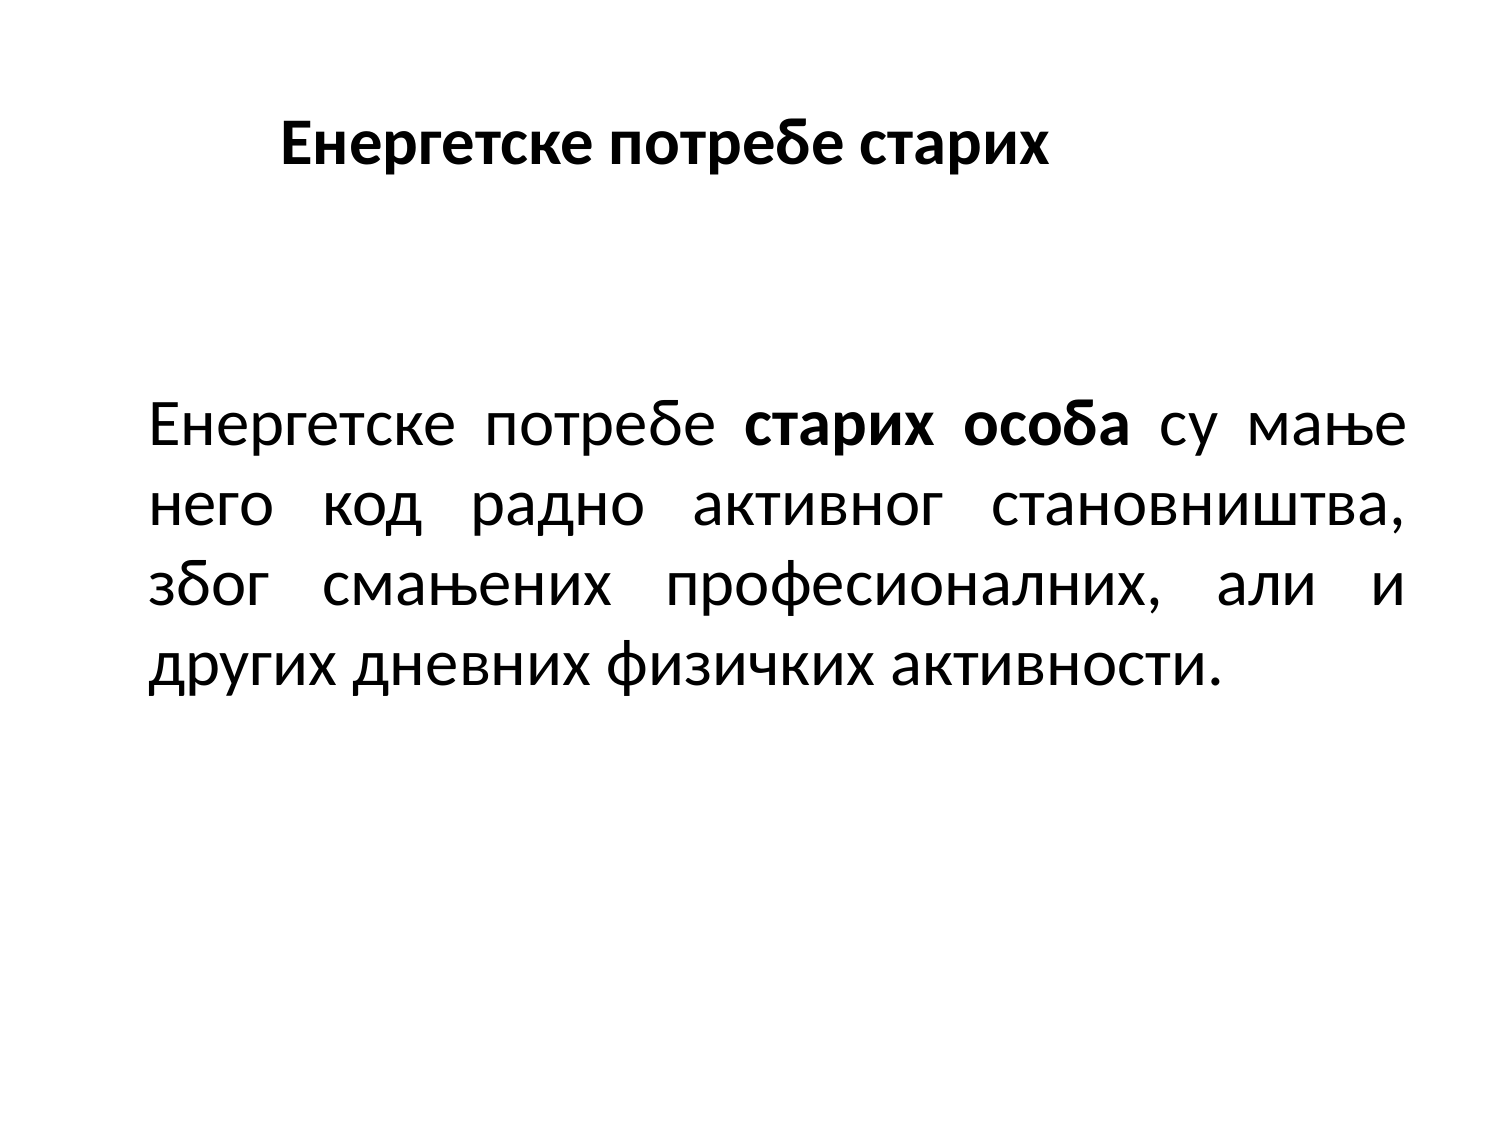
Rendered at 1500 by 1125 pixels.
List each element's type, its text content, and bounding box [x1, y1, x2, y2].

list Енергетске потребе старих особа су мање него код радно активног становништва, због смањених професионалних, али и других дневних физичких активности. [76, 184, 1424, 929]
text_box Енергетске потребе старих [265, 90, 1353, 185]
